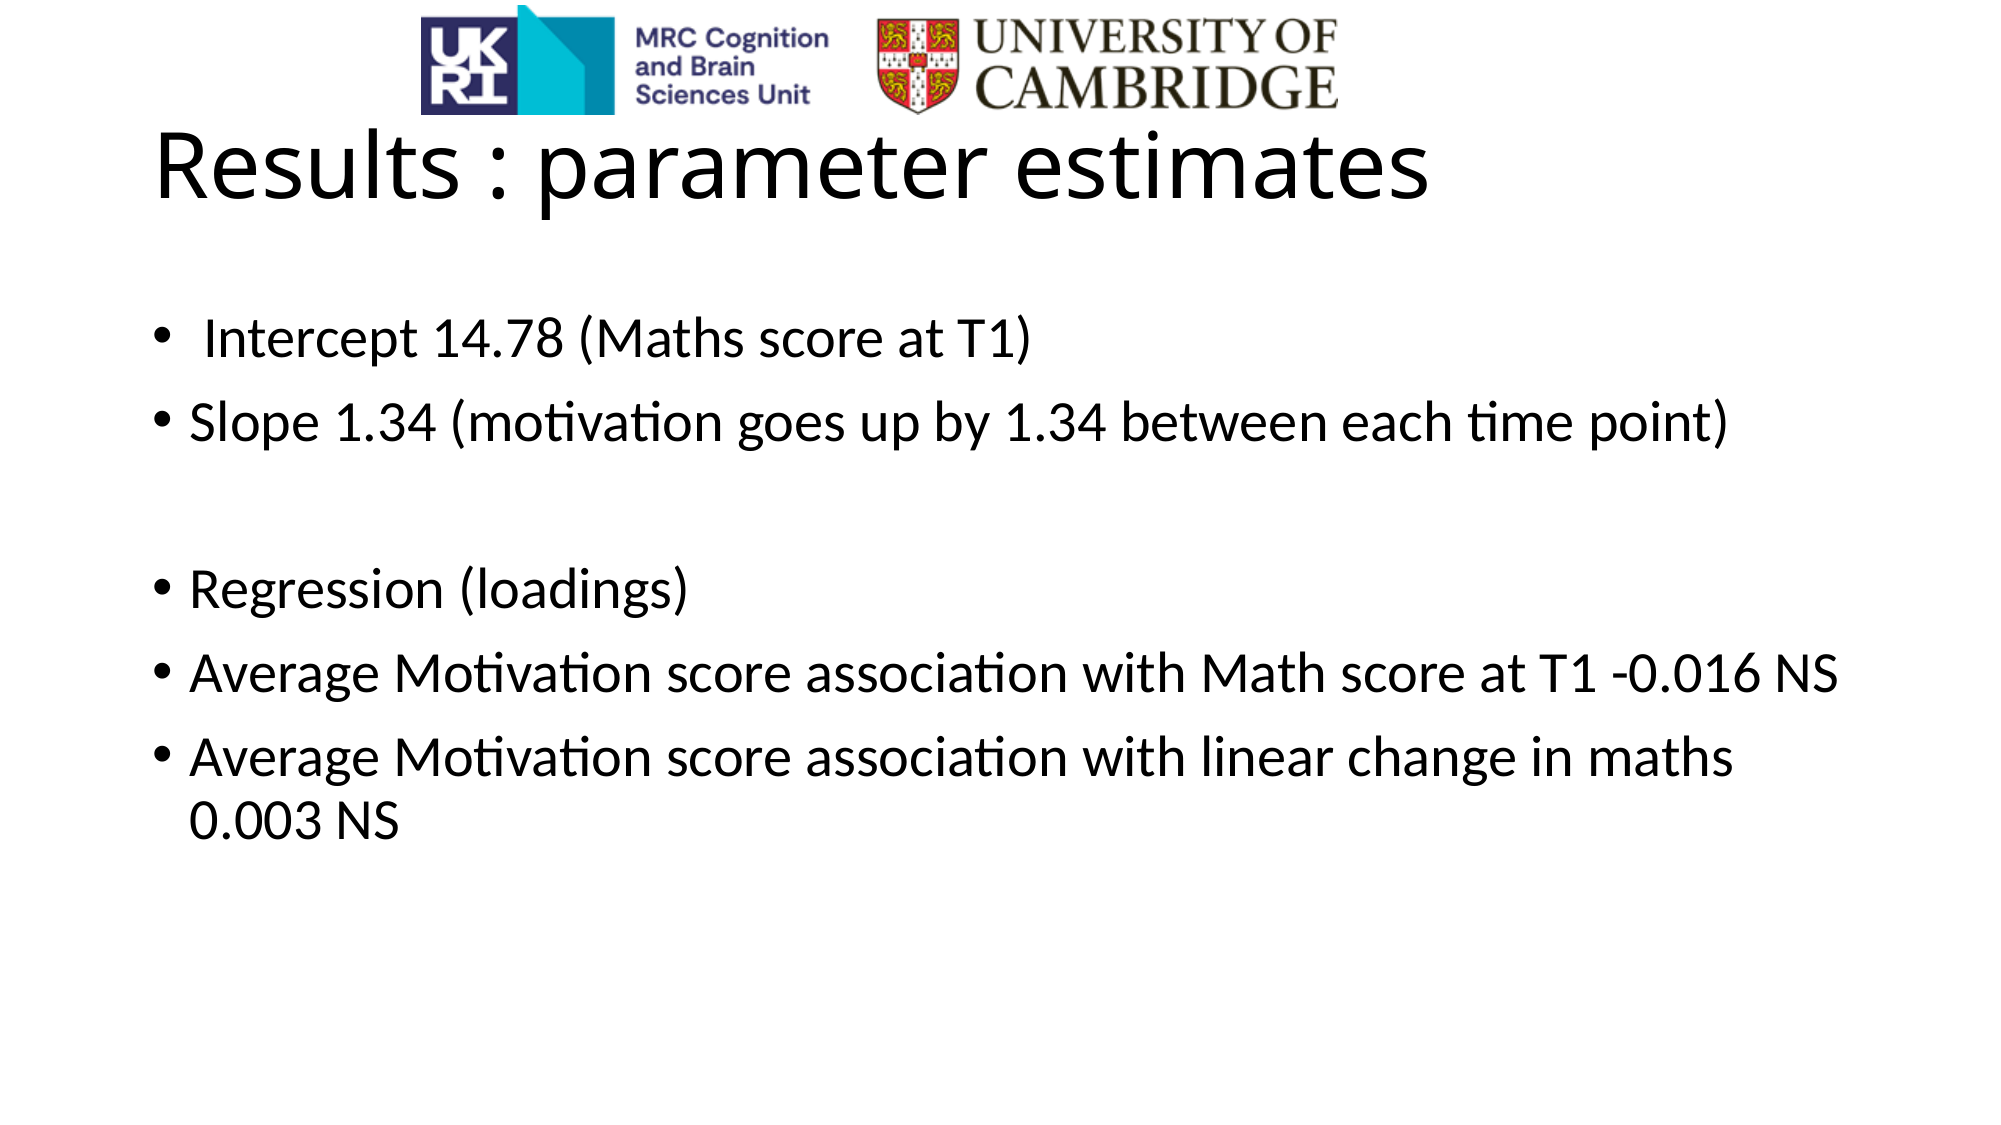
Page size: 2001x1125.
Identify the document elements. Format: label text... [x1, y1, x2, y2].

list Intercept 14.78 (Maths score at T1) Slope 1.34 (motivation goes up by 1.34 between each time point) Regression (loadings) Average Motivation score association with Math score at T1 -0.016 NS Average Motivation score association with linear change in maths 0.003 NS [137, 299, 1863, 1014]
title Results : parameter estimates [137, 59, 1863, 278]
picture [421, 5, 1338, 59]
